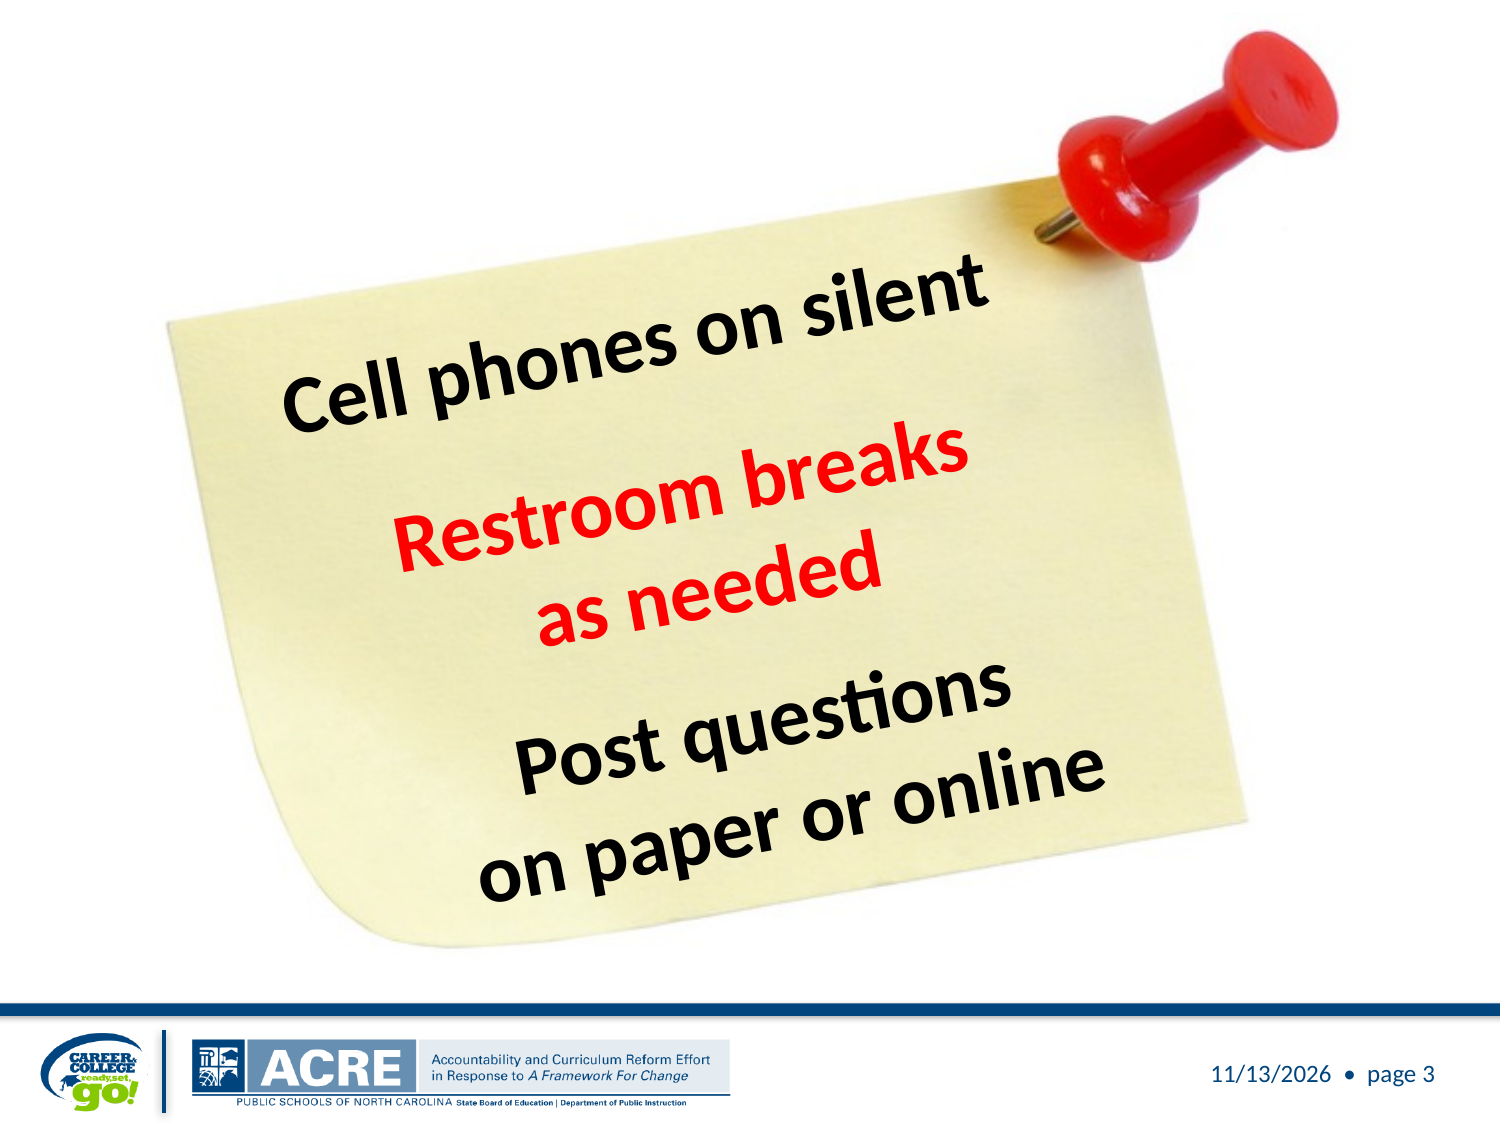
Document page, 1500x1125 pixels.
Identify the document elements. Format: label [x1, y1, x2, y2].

slide_number [1137, 1042, 1450, 1103]
picture [37, 1029, 152, 1115]
picture [149, 12, 1363, 972]
picture [174, 1017, 744, 1125]
